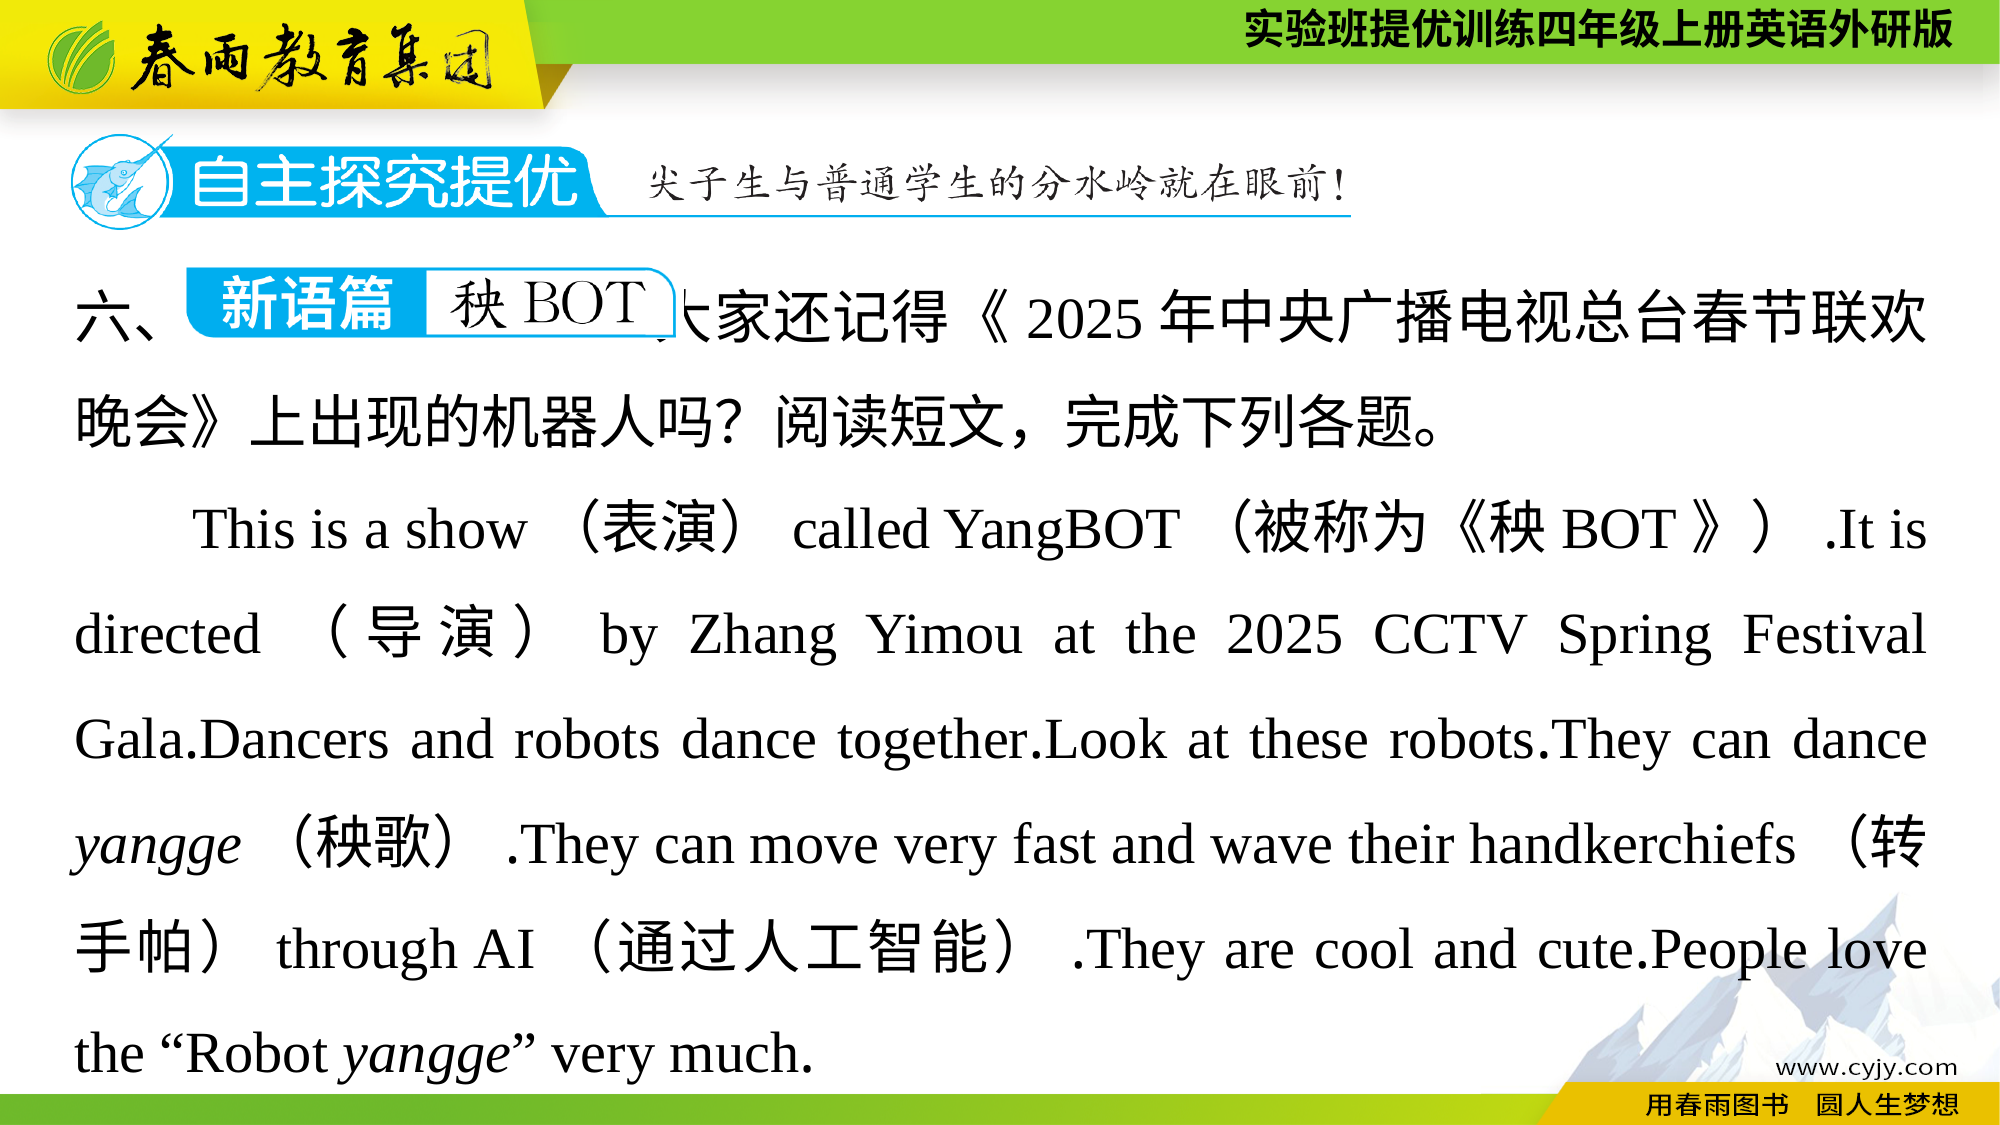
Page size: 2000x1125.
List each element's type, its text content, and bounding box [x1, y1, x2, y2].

list 六、 大家还记得《2025年中央广播电视总台春节联欢晚会》上出现的机器人吗？阅读短文，完成下列各题。 This is a show（表演）called YangBOT（被称为《秧BOT》）.It is directed（导演）by Zhang Yimou at the 2025 CCTV Spring Festival Gala.Dancers and robots dance together.Look at these robots.They can dance yangge（秧歌）.They can move very fast and wave their handkerchiefs（转手帕）through AI（通过人工智能）.They are cool and cute.People love the “Robot yangge” very much. [59, 237, 1944, 1101]
picture [0, 0, 2000, 1125]
